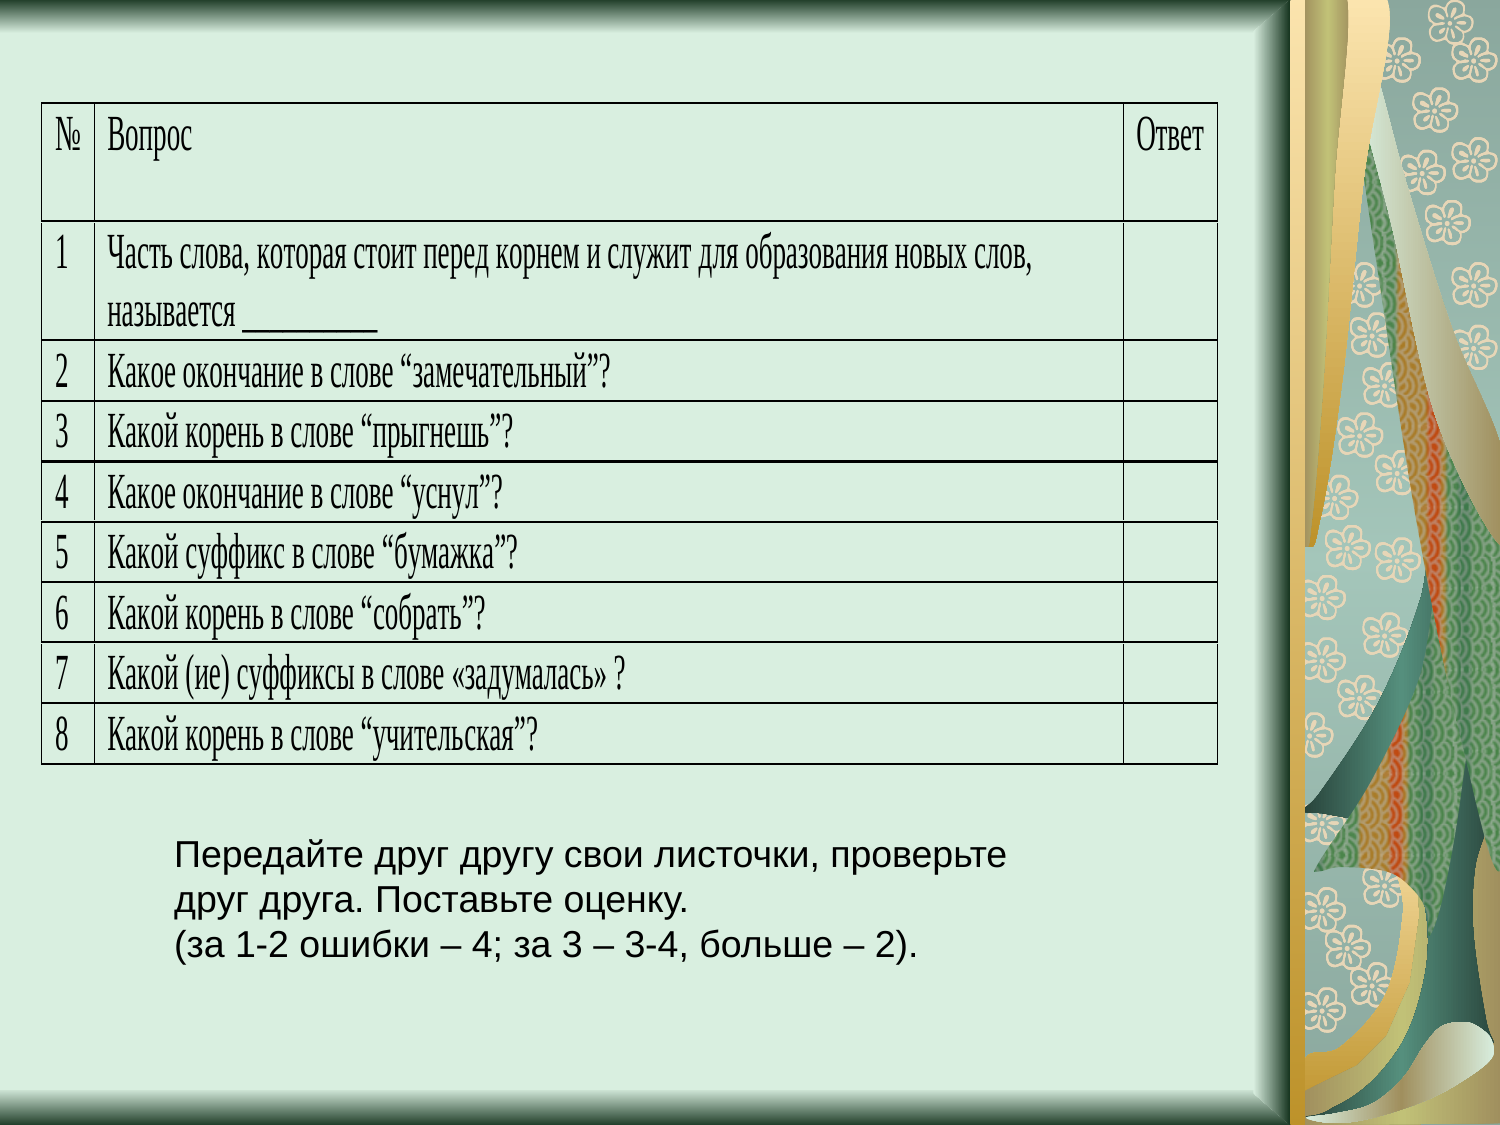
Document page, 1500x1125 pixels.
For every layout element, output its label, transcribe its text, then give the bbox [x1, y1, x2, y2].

picture [1314, 144, 1500, 936]
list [40, 101, 1219, 882]
text_box Передайте друг другу свои листочки, проверьте друг друга. Поставьте оценку. (за 1-2 ошибки – 4; за 3 – 3-4, больше – 2). [159, 890, 1105, 972]
